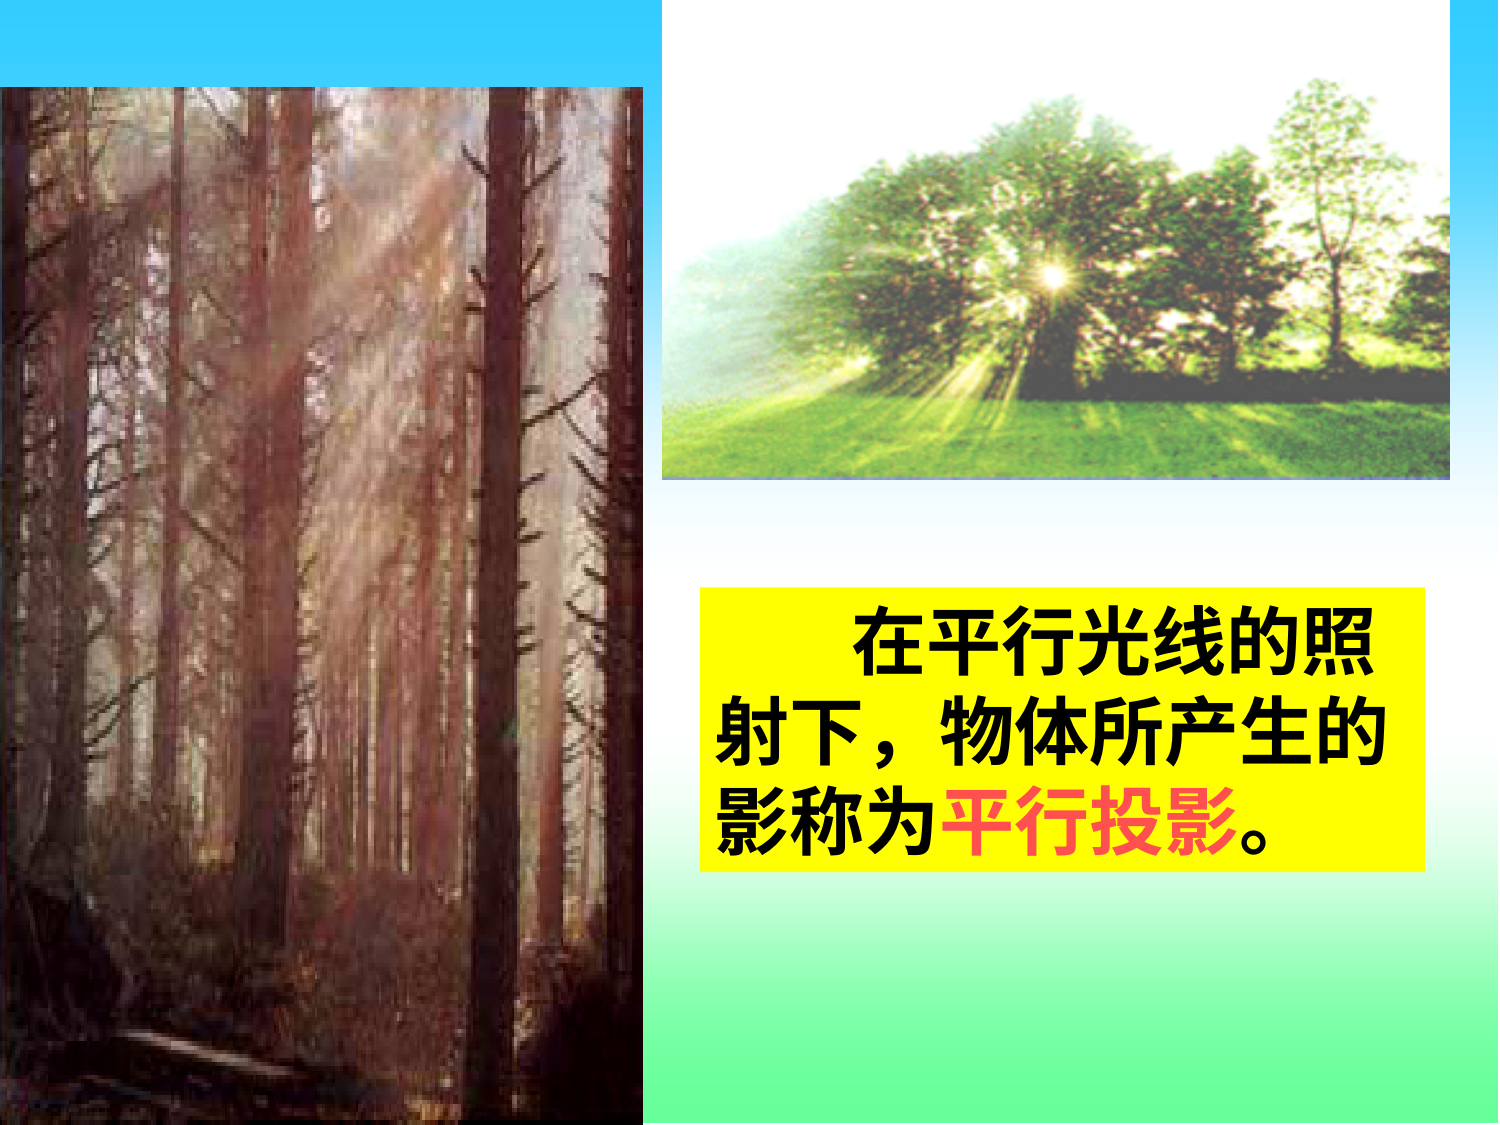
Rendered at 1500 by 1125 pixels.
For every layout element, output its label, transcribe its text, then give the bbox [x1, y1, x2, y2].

picture [0, 87, 643, 1125]
picture [662, 0, 1451, 480]
text_box 在平行光线的照射下，物体所产生的影称为平行投影。 [699, 587, 1425, 873]
